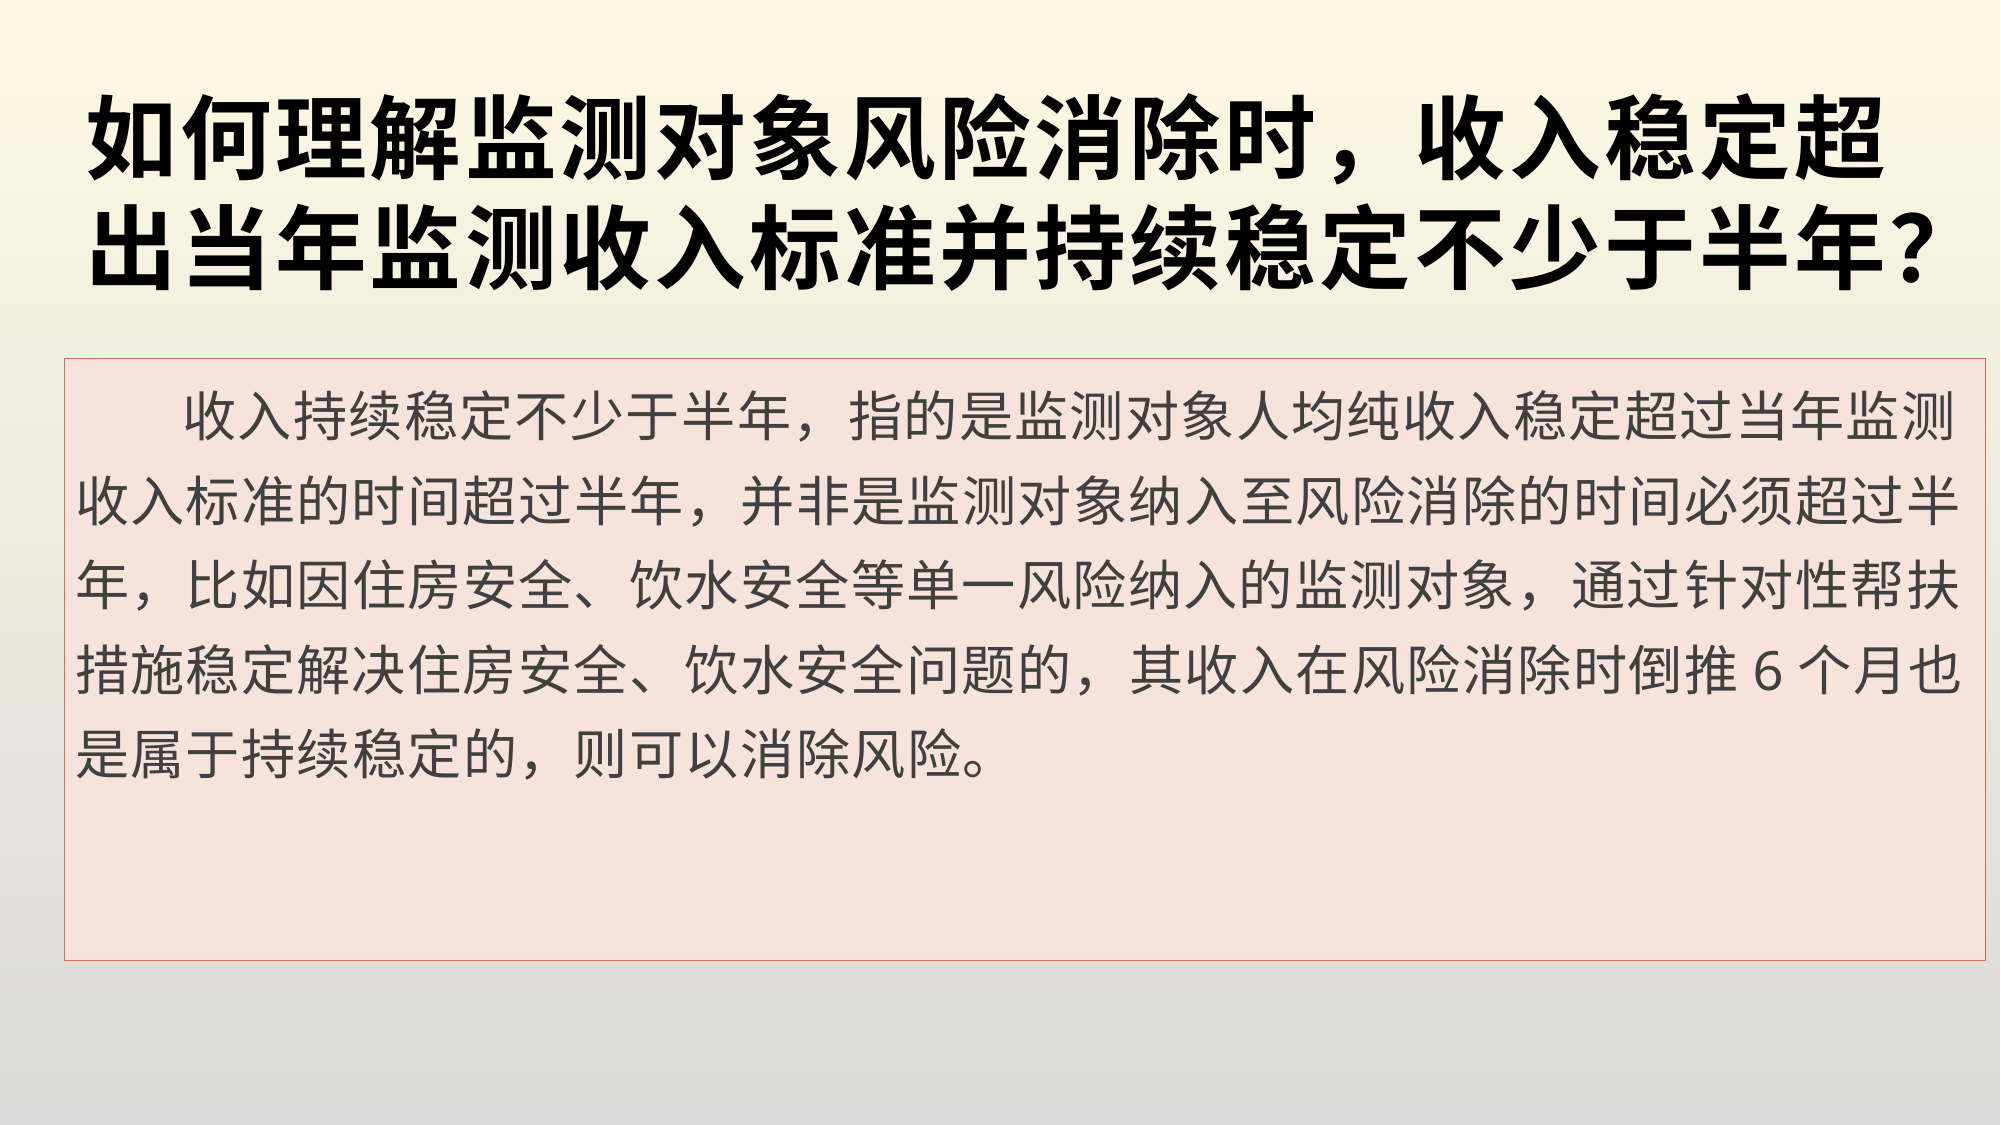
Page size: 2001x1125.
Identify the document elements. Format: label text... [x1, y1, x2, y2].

text_box 如何理解监测对象风险消除时，收入稳定超出当年监测收入标准并持续稳定不少于半年？ [75, 58, 1925, 323]
text_box 收入持续稳定不少于半年，指的是监测对象人均纯收入稳定超过当年监测收入标准的时间超过半年，并非是监测对象纳入至风险消除的时间必须超过半年，比如因住房安全、饮水安全等单一风险纳入的监测对象，通过针对性帮扶措施稳定解决住房安全、饮水安全问题的，其收入在风险消除时倒推6个月也是属于持续稳定的，则可以消除风险。 [64, 358, 1986, 961]
